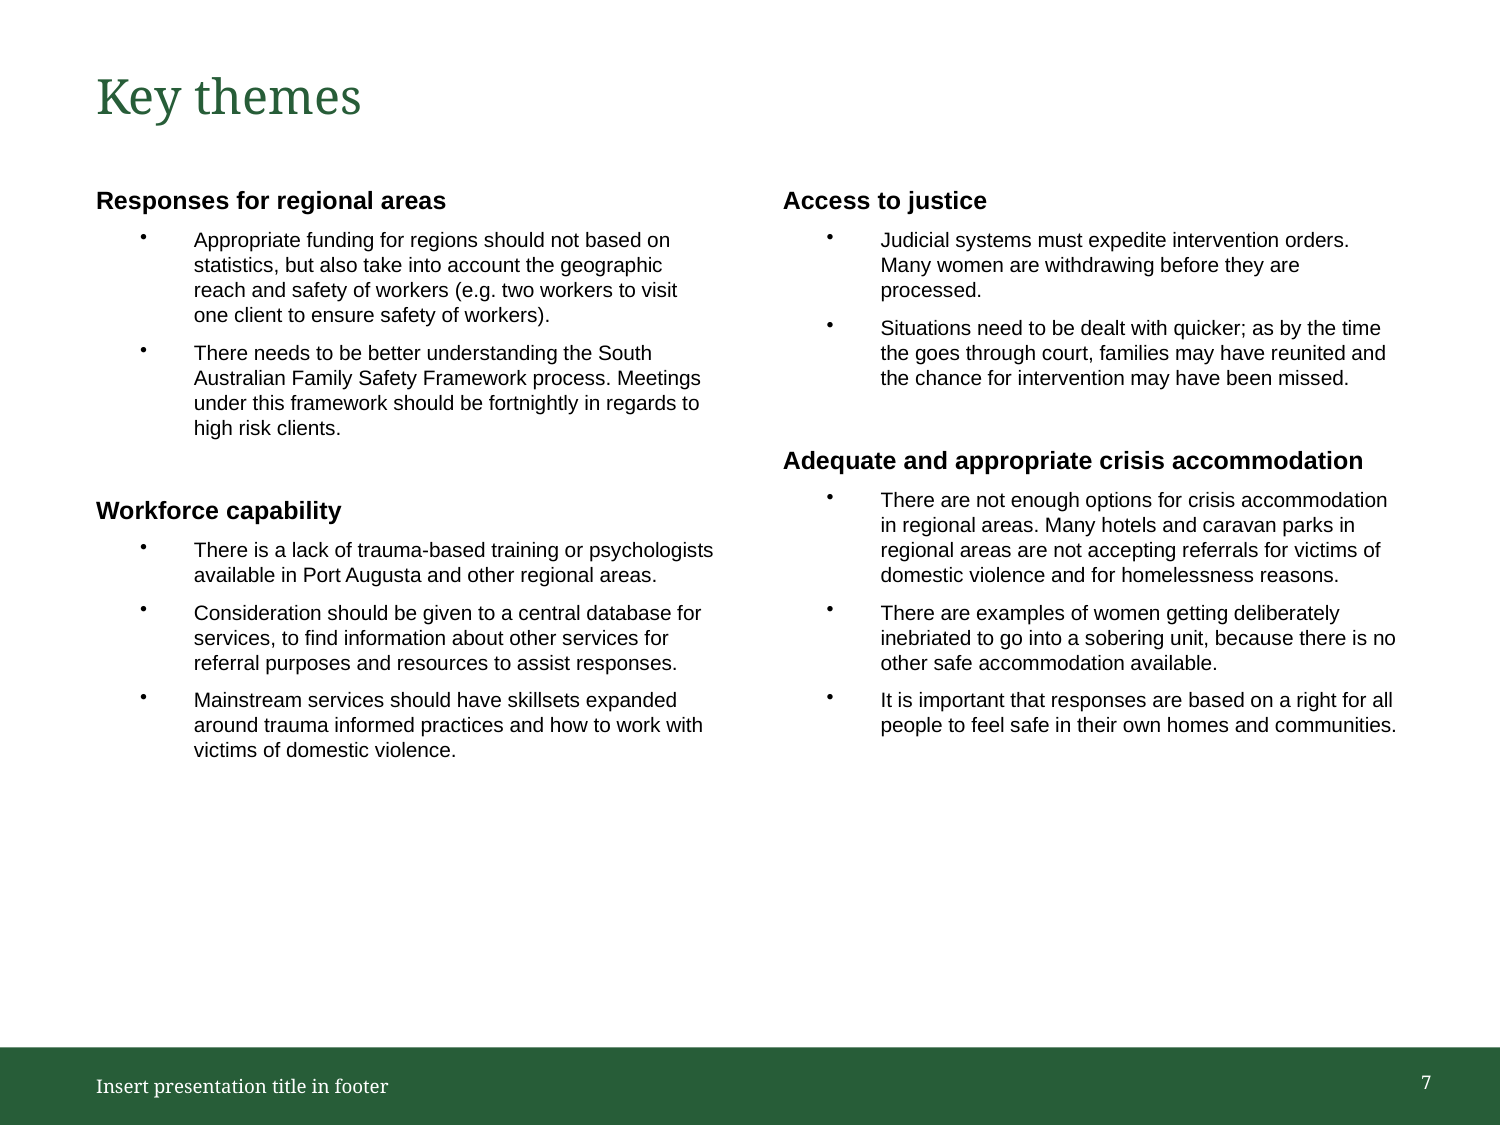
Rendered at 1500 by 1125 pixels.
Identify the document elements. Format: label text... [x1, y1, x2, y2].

title Key themes [95, 76, 1405, 133]
list Responses for regional areas Appropriate funding for regions should not based on statistics, but also take into account the geographic reach and safety of workers (e.g. two workers to visit one client to ensure safety of workers). There needs to be better understanding the South Australian Family Safety Framework process. Meetings under this framework should be fortnightly in regards to high risk clients. Workforce capability There is a lack of trauma-based training or psychologists available in Port Augusta and other regional areas. Consideration should be given to a central database for services, to find information about other services for referral purposes and resources to assist responses. Mainstream services should have skillsets expanded around trauma informed practices and how to work with victims of domestic violence. [95, 184, 718, 1006]
list Access to justice Judicial systems must expedite intervention orders. Many women are withdrawing before they are processed. Situations need to be dealt with quicker; as by the time the goes through court, families may have reunited and the chance for intervention may have been missed. Adequate and appropriate crisis accommodation There are not enough options for crisis accommodation in regional areas. Many hotels and caravan parks in regional areas are not accepting referrals for victims of domestic violence and for homelessness reasons. There are examples of women getting deliberately inebriated to go into a sobering unit, because there is no other safe accommodation available. It is important that responses are based on a right for all people to feel safe in their own homes and communities. [782, 184, 1405, 1006]
text_box Insert presentation title in footer [96, 1074, 1273, 1098]
slide_number 7 [1409, 1072, 1433, 1095]
